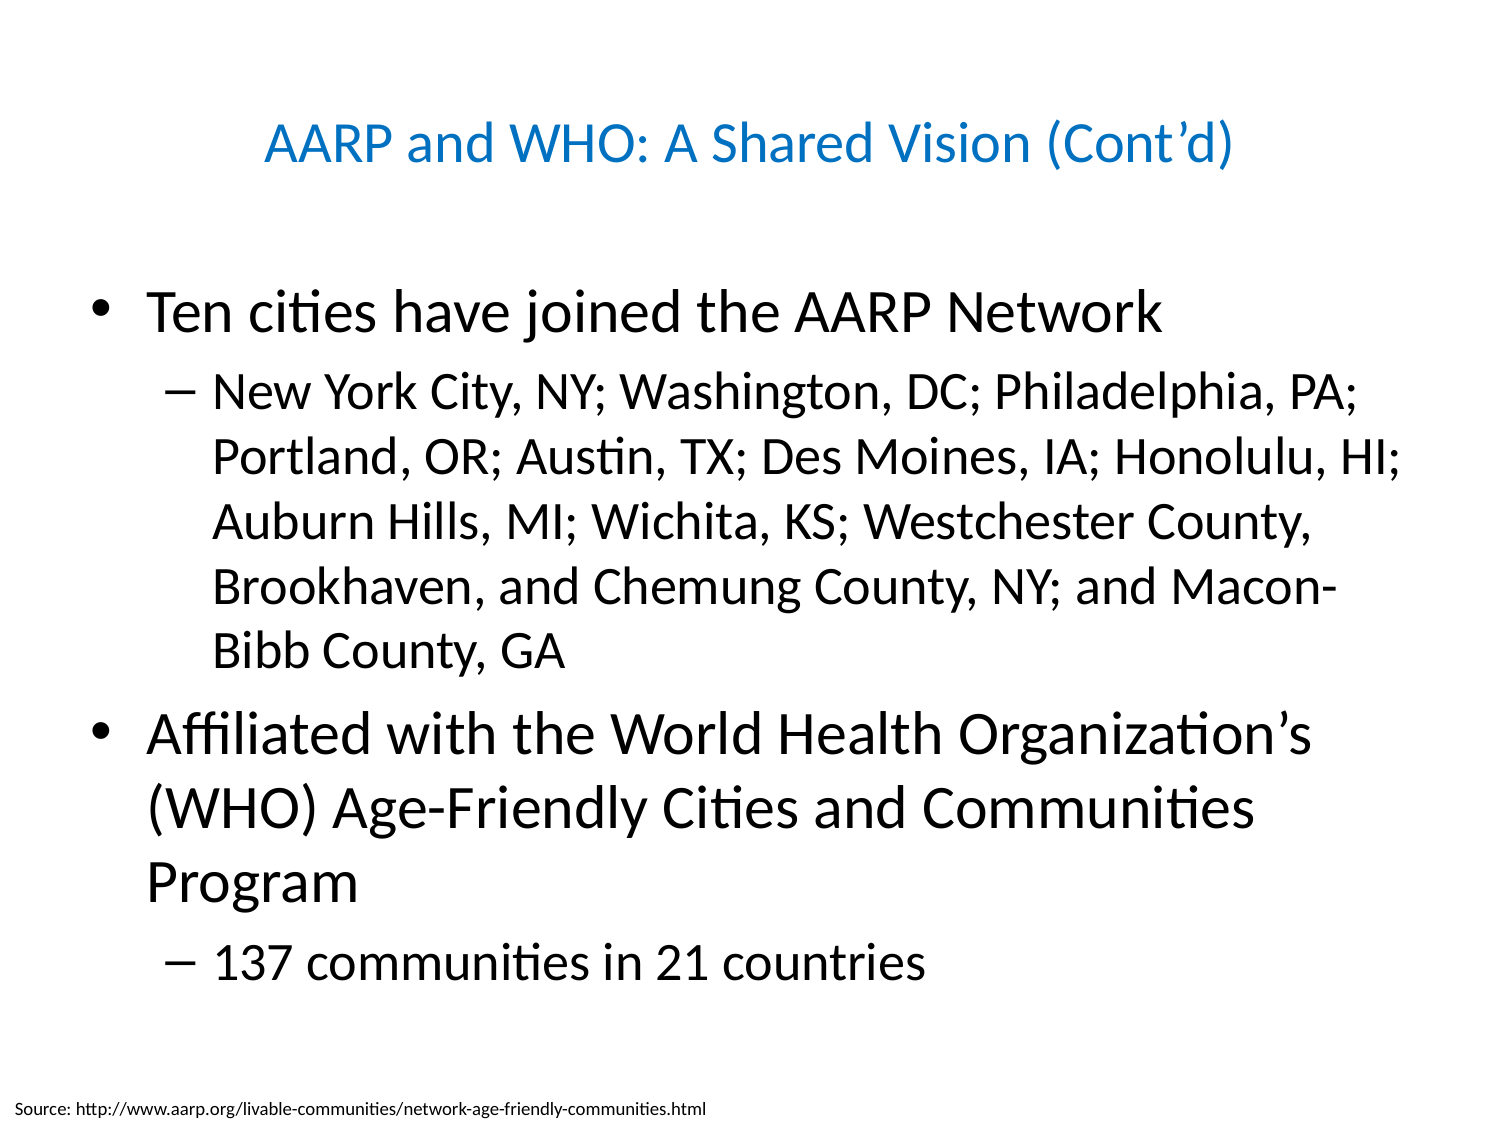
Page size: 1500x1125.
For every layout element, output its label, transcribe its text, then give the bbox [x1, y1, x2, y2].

list Ten cities have joined the AARP Network New York City, NY; Washington, DC; Philadelphia, PA; Portland, OR; Austin, TX; Des Moines, IA; Honolulu, HI; Auburn Hills, MI; Wichita, KS; Westchester County, Brookhaven, and Chemung County, NY; and Macon-Bibb County, GA Affiliated with the World Health Organization’s (WHO) Age-Friendly Cities and Communities Program 137 communities in 21 countries [75, 262, 1425, 1005]
text_box Source: http://www.aarp.org/livable-communities/network-age-friendly-communities.html [0, 1089, 1500, 1125]
title AARP and WHO: A Shared Vision (Cont’d) [75, 45, 1425, 233]
